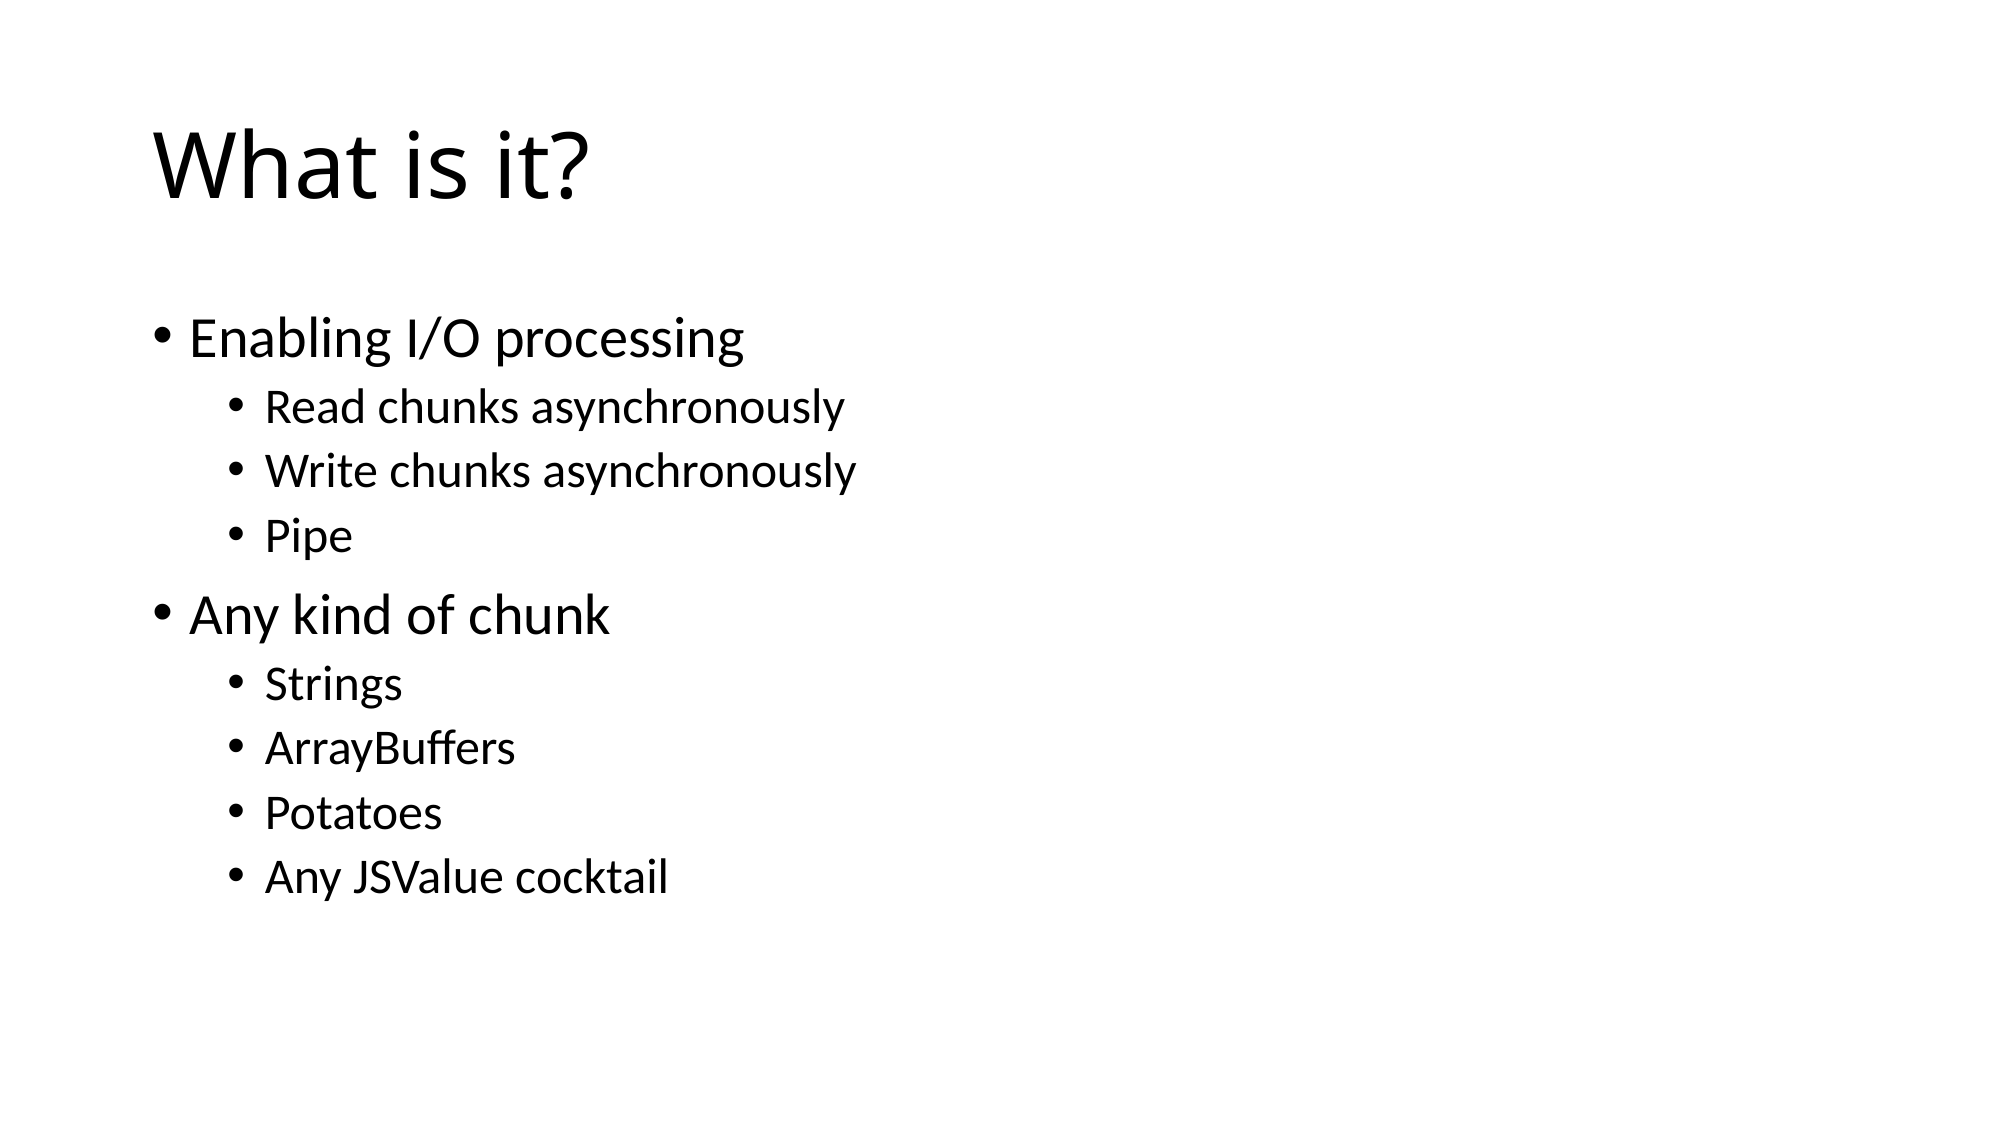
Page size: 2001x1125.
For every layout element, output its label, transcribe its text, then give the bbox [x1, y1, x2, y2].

list Enabling I/O processing Read chunks asynchronously Write chunks asynchronously Pipe Any kind of chunk Strings ArrayBuffers Potatoes Any JSValue cocktail [137, 299, 1863, 1014]
title What is it? [137, 59, 1863, 278]
